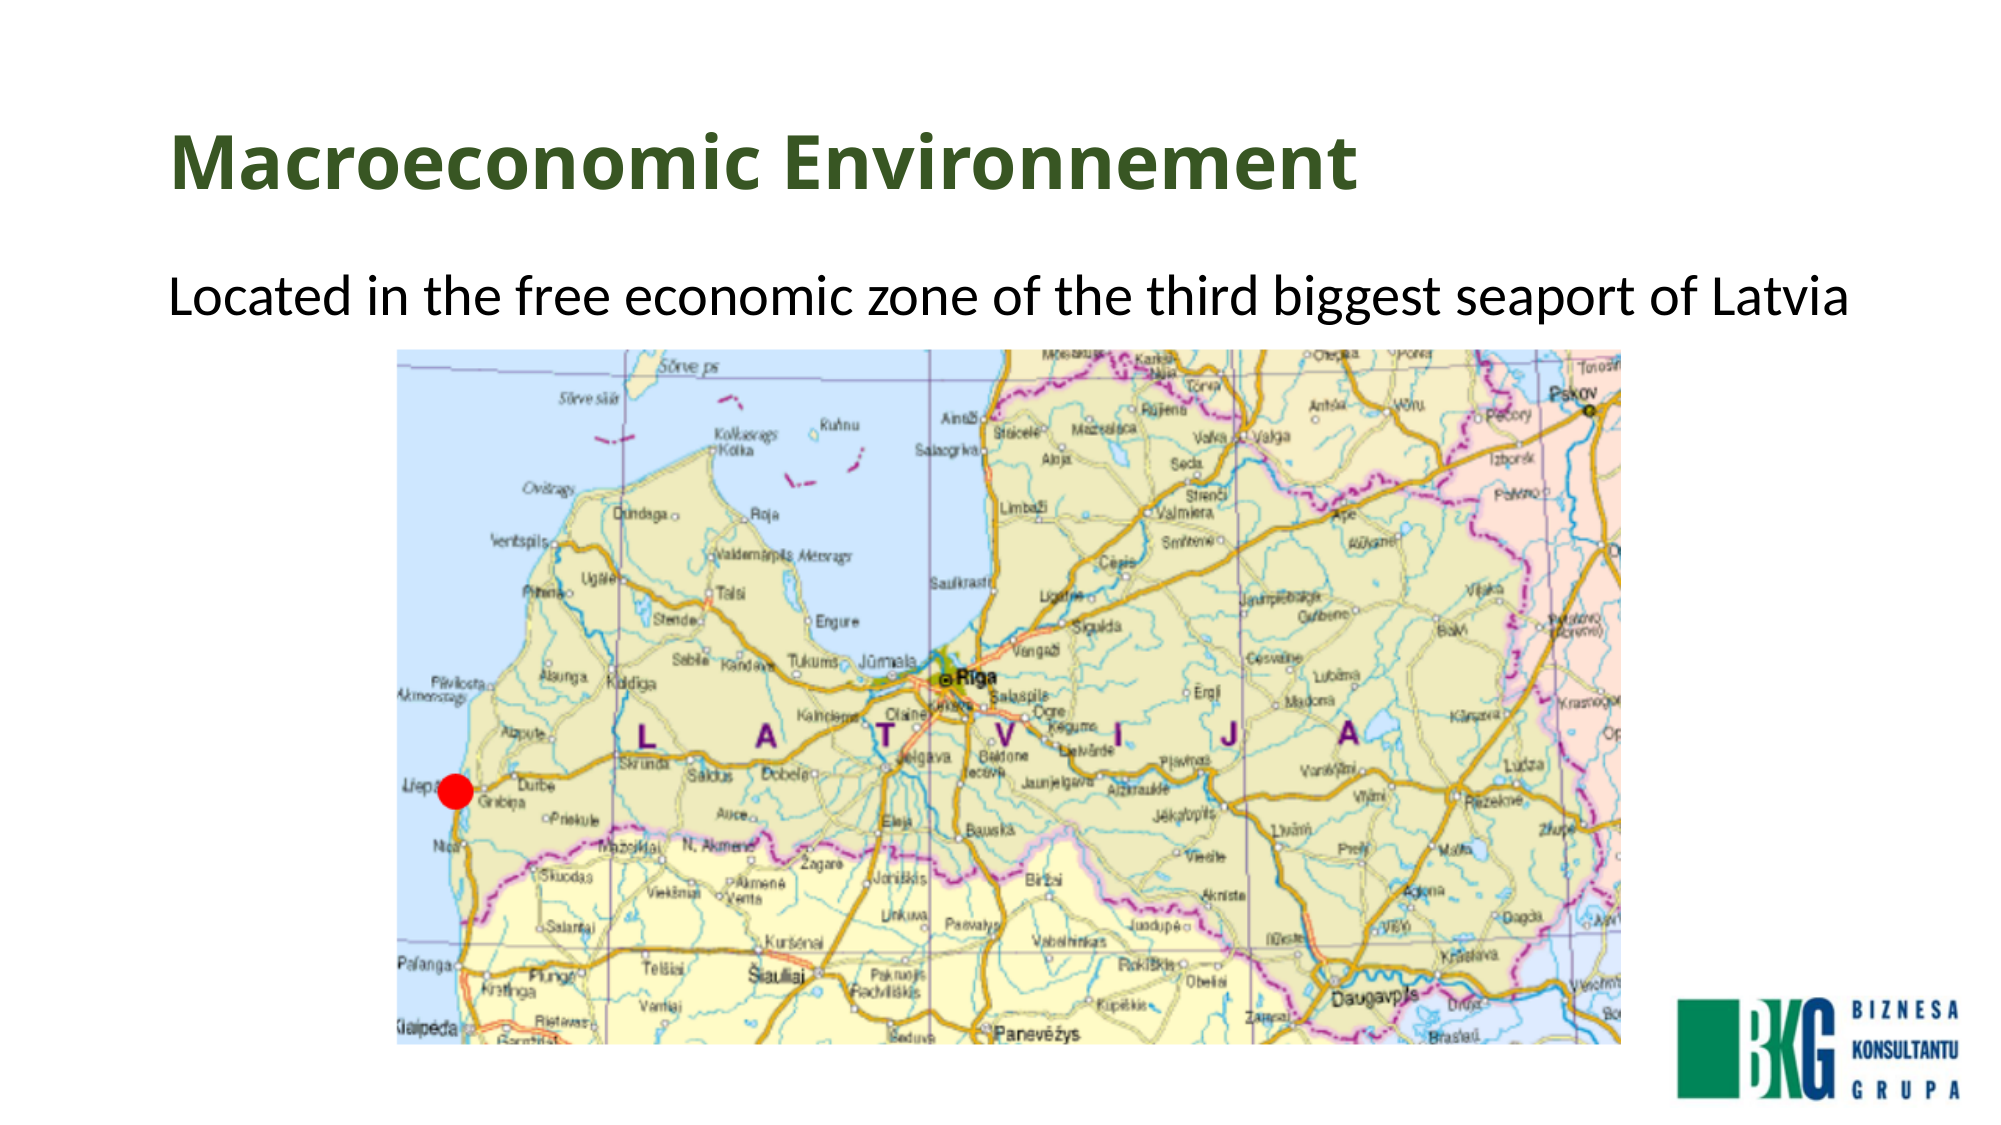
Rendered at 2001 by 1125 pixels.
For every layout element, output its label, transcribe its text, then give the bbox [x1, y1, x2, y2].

picture [390, 342, 1621, 1051]
title Macroeconomic Environnement [153, 56, 1879, 258]
picture [1667, 993, 1966, 1108]
list Located in the free economic zone of the third biggest seaport of Latvia [153, 258, 1879, 972]
